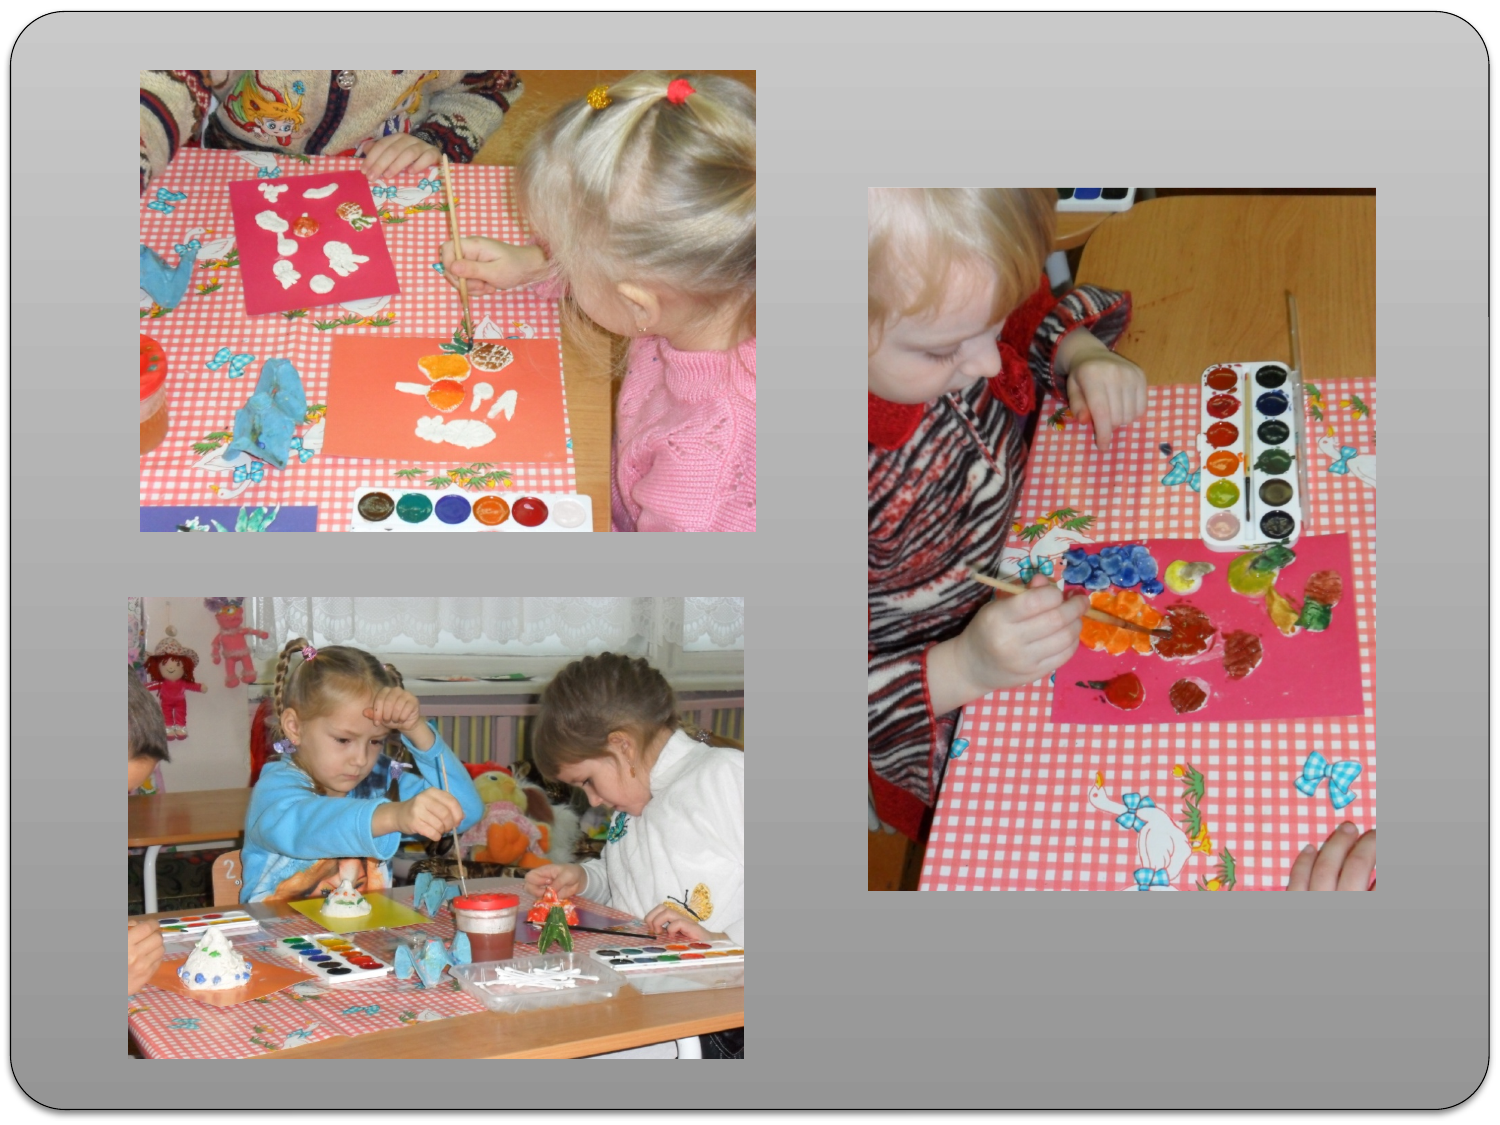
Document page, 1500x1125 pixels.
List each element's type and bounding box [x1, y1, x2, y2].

list [128, 597, 745, 1060]
list [140, 70, 756, 532]
picture [769, 188, 1474, 890]
